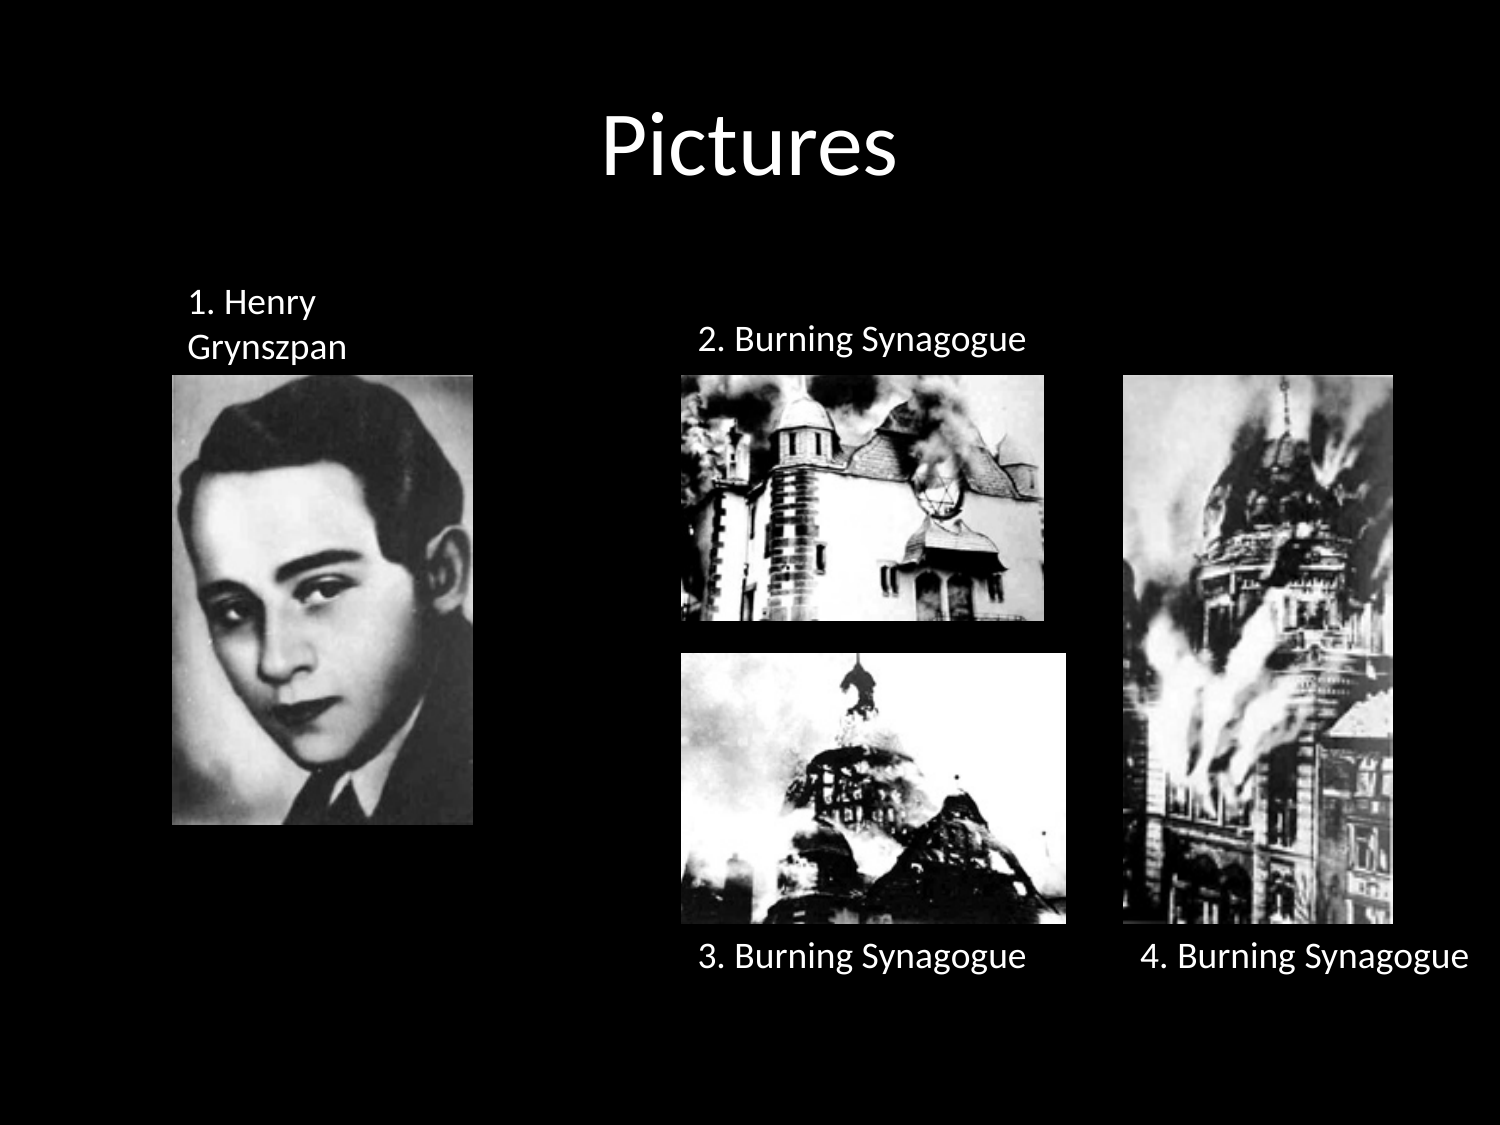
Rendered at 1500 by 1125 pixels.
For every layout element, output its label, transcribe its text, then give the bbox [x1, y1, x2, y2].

text_box 4. Burning Synagogue [1125, 923, 1485, 1029]
title Pictures [75, 45, 1425, 233]
picture [1123, 375, 1394, 924]
picture [680, 375, 1045, 621]
picture [172, 375, 474, 825]
text_box 3. Burning Synagogue [682, 932, 1042, 1029]
text_box 1. Henry Grynszpan [172, 269, 473, 375]
picture [680, 653, 1066, 924]
text_box 2. Burning Synagogue [682, 306, 1042, 367]
